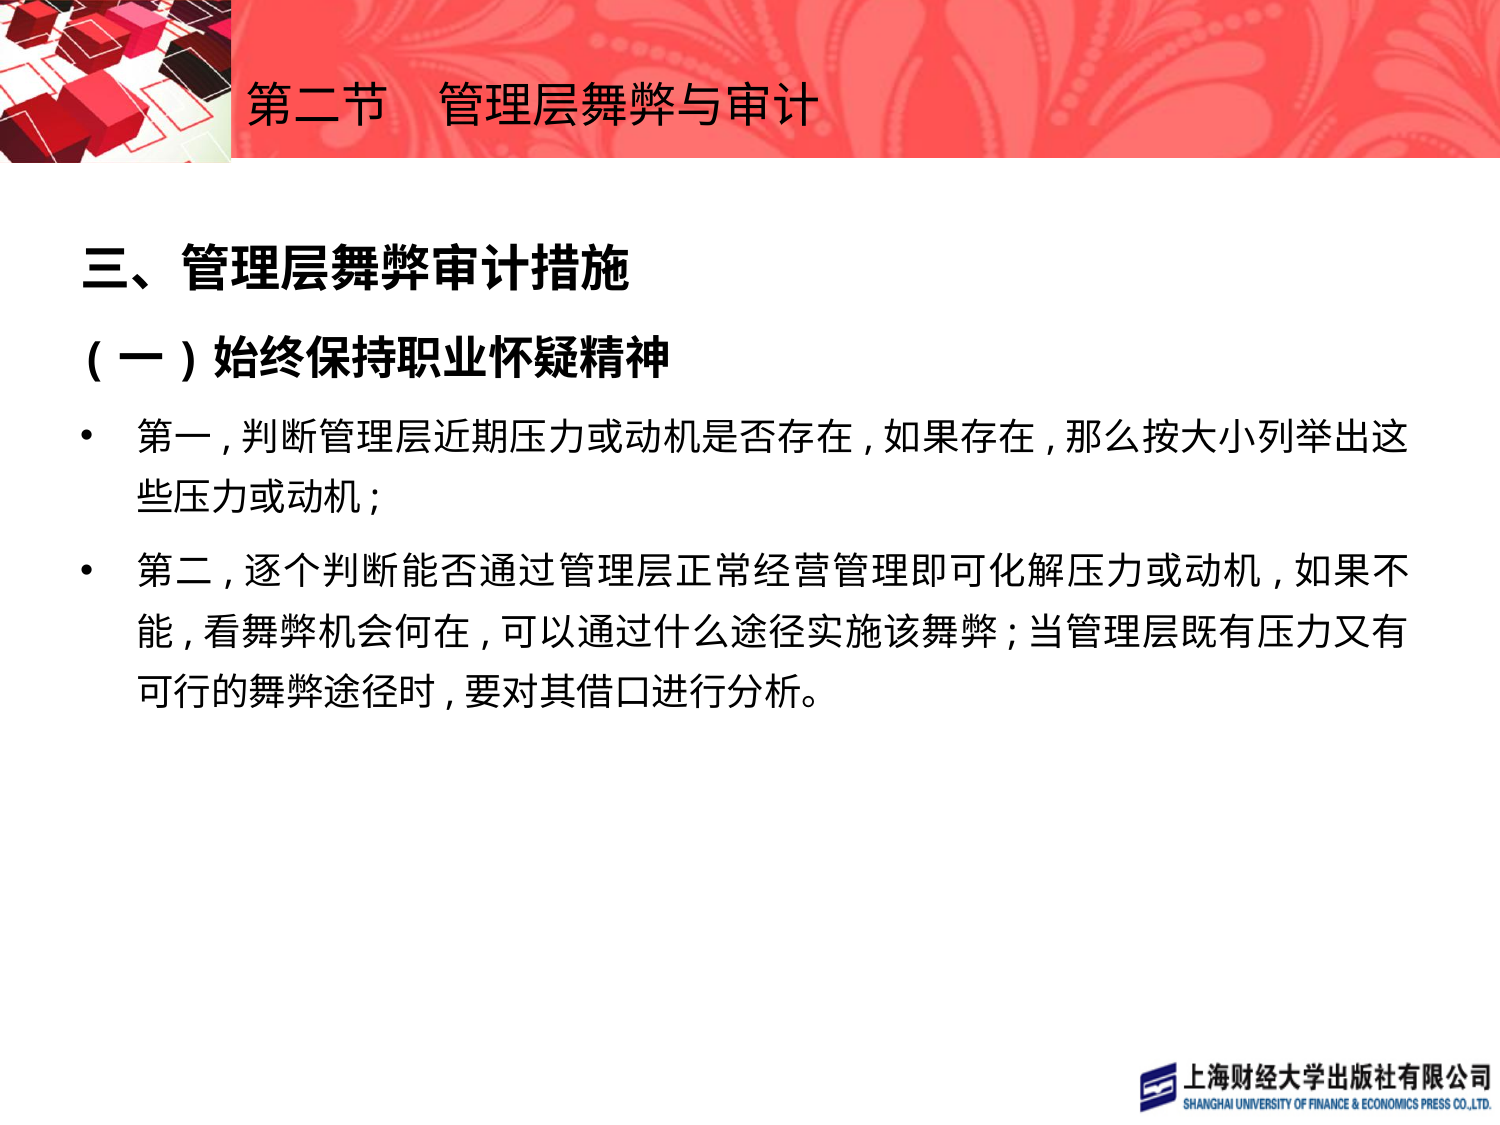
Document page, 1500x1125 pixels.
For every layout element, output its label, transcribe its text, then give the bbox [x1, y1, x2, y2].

picture [1139, 1058, 1495, 1118]
title 第二节 管理层舞弊与审计 [230, 45, 1461, 161]
list 三、管理层舞弊审计措施 (一)始终保持职业怀疑精神 第一,判断管理层近期压力或动机是否存在,如果存在,那么按大小列举出这些压力或动机; 第二,逐个判断能否通过管理层正常经营管理即可化解压力或动机,如果不能,看舞弊机会何在,可以通过什么途径实施该舞弊;当管理层既有压力又有可行的舞弊途径时,要对其借口进行分析。 [64, 208, 1425, 1047]
